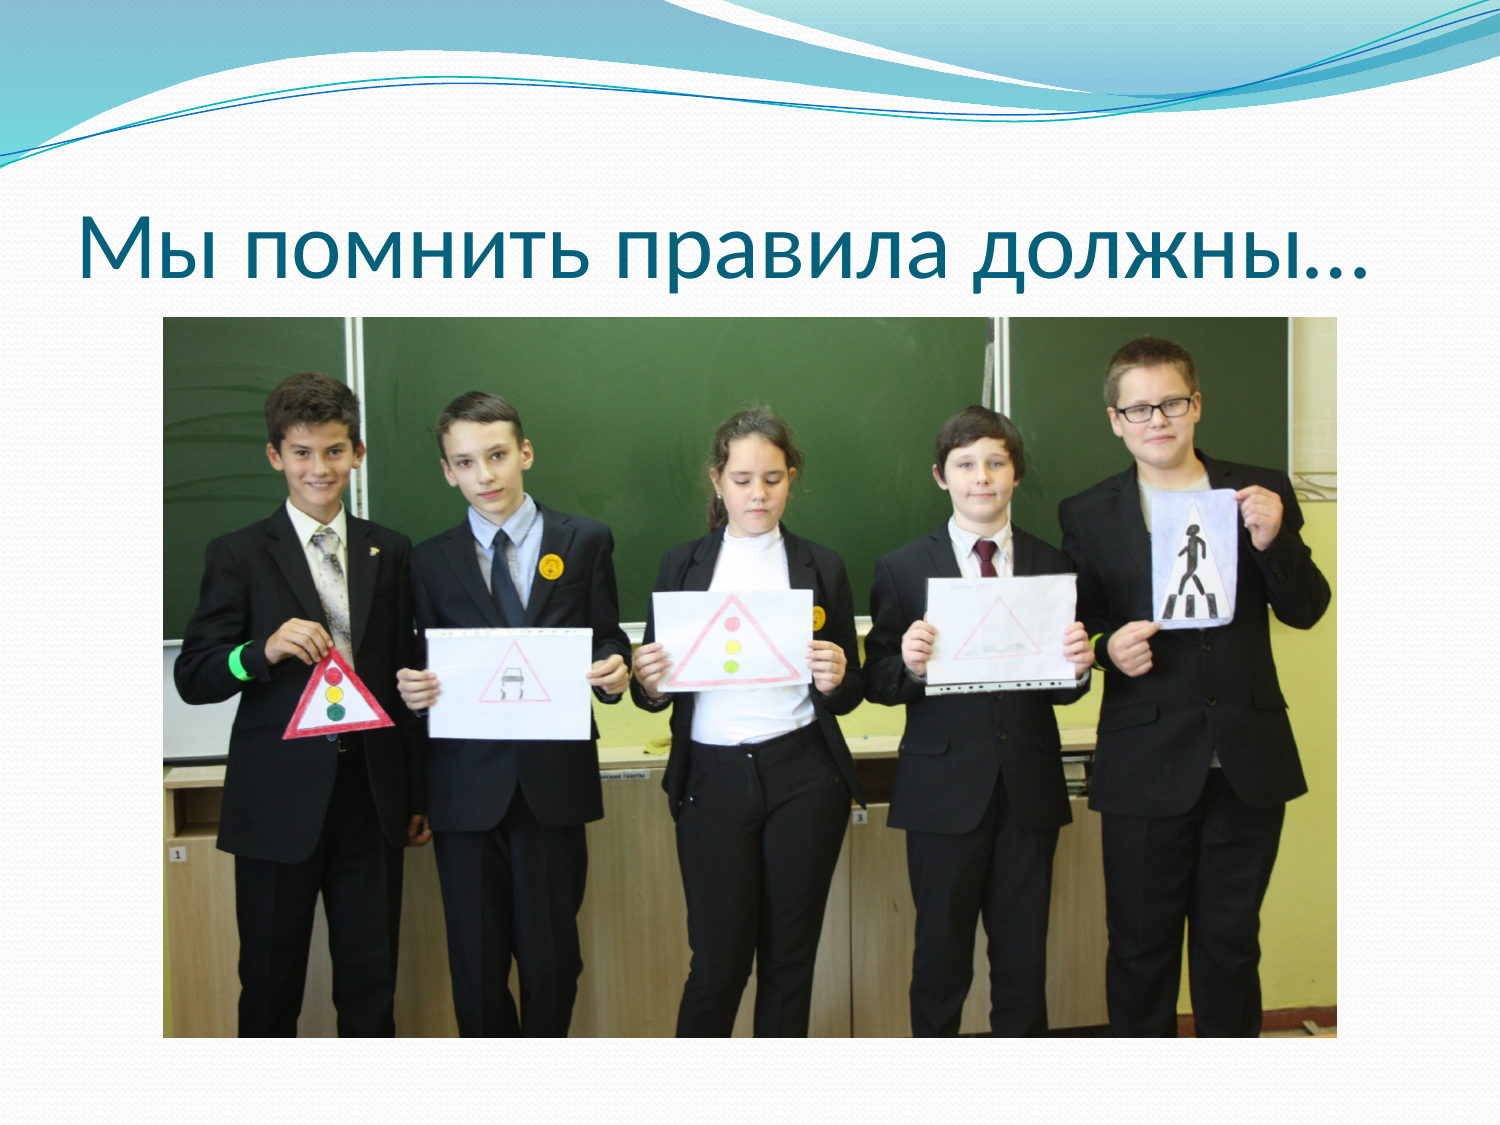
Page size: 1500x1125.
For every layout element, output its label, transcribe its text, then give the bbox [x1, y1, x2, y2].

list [163, 317, 1337, 1038]
title Мы помнить правила должны… [75, 115, 1425, 303]
